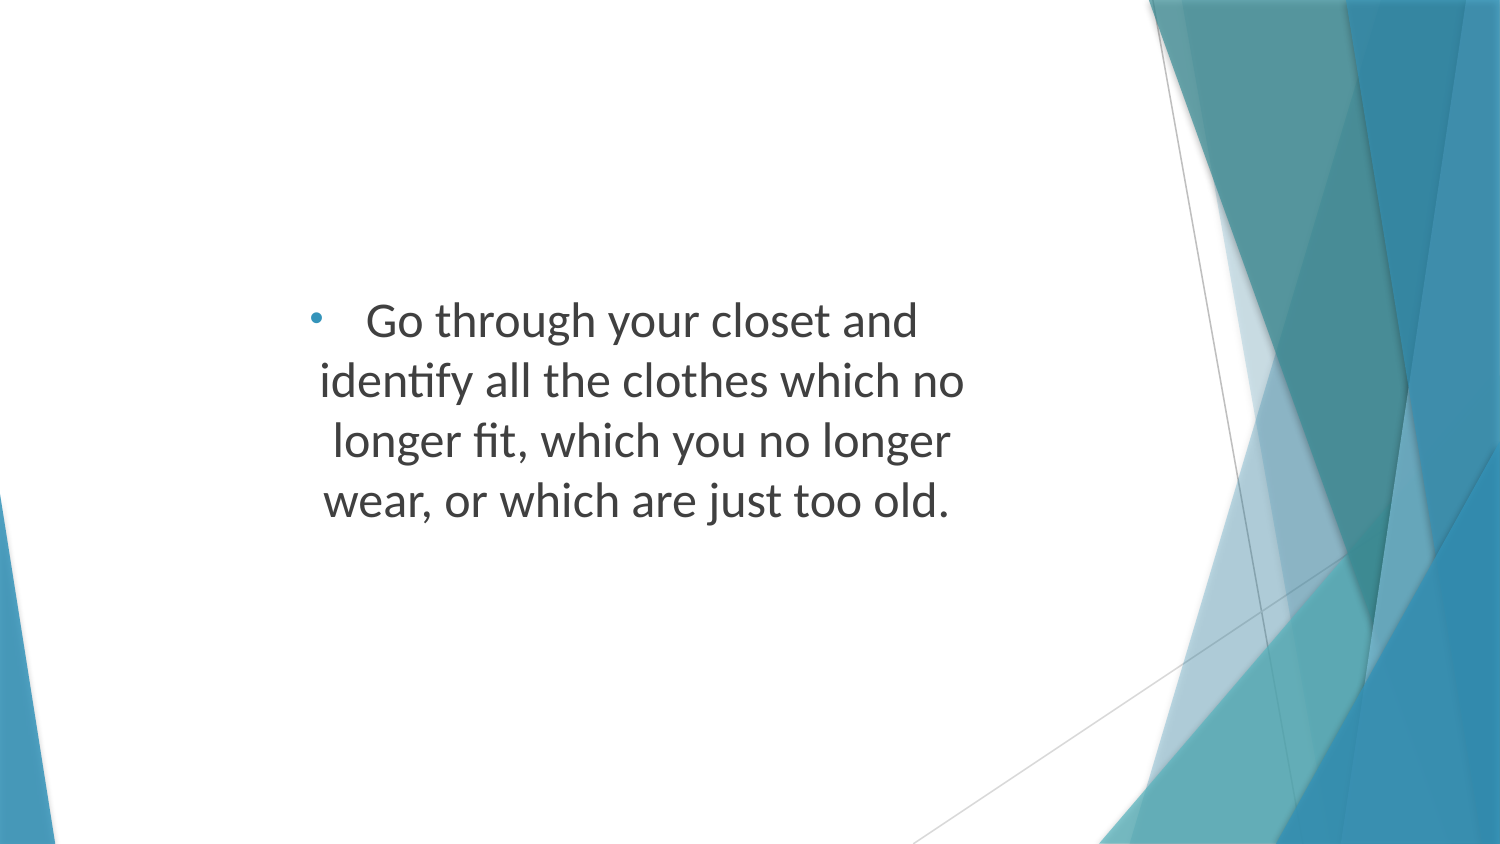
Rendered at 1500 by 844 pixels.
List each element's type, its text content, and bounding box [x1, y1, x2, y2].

list Go through your closet and identify all the clothes which no longer fit, which you no longer wear, or which are just too old. [242, 280, 987, 564]
